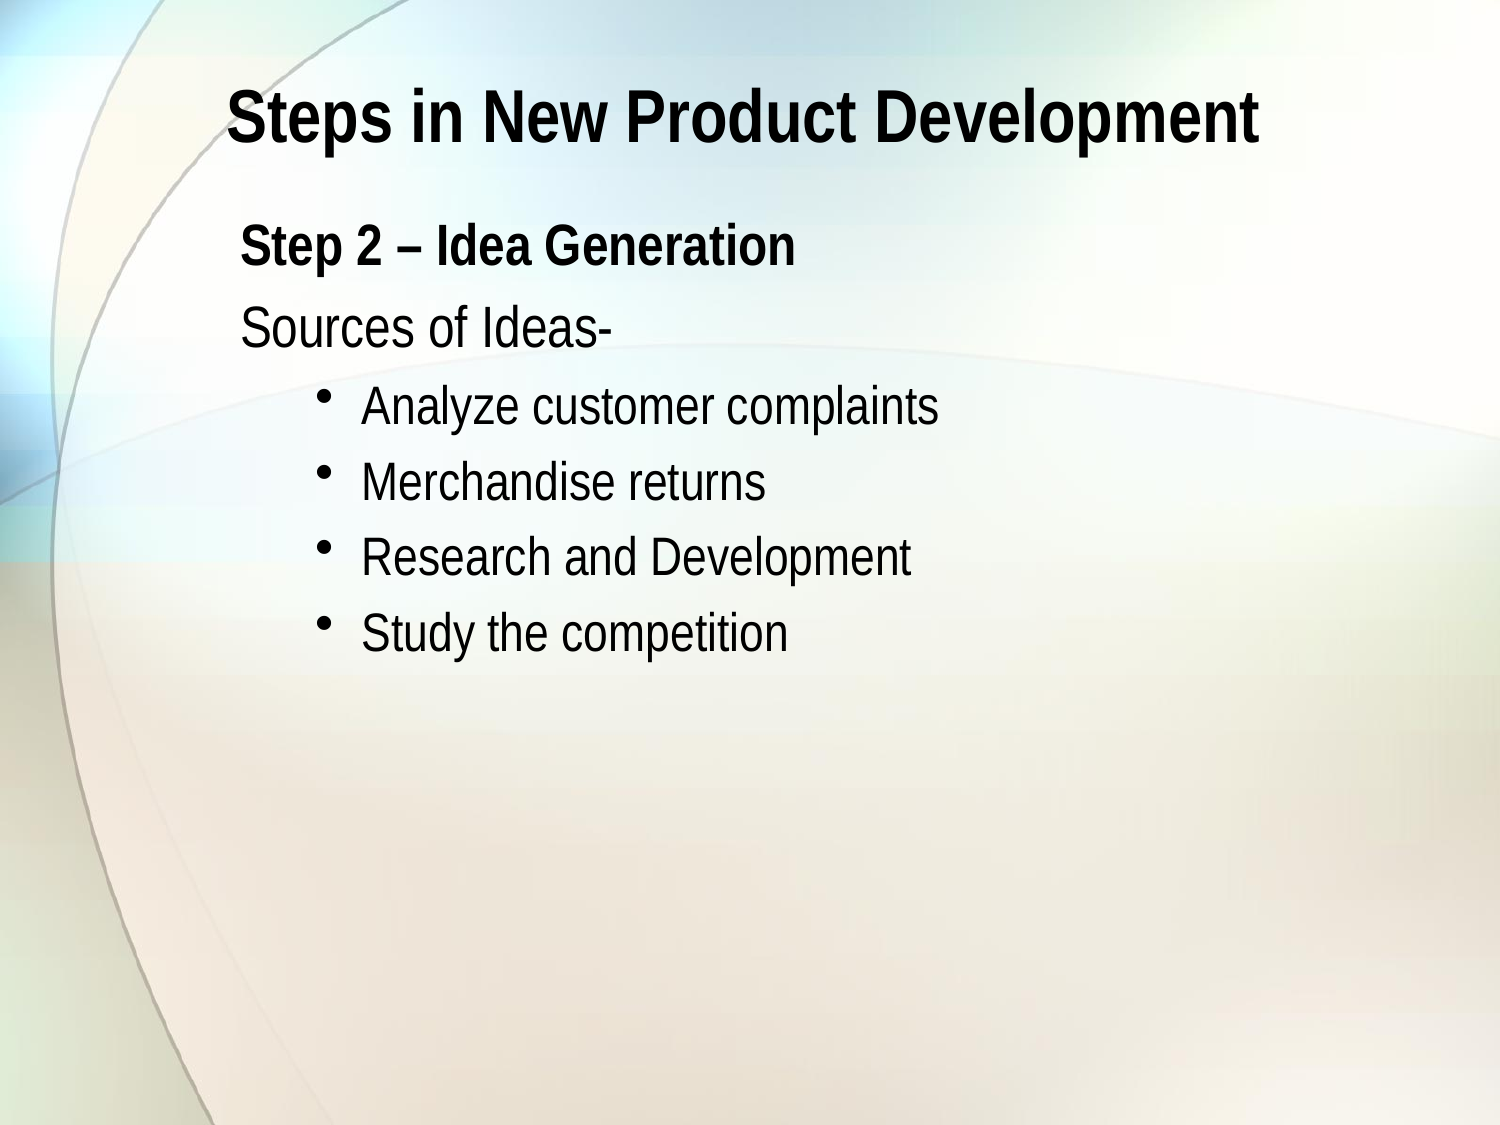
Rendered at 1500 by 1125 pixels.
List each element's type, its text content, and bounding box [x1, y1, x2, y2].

title Steps in New Product Development [24, 49, 1463, 176]
picture [0, 0, 1500, 1125]
list Step 2 – Idea Generation Sources of Ideas- Analyze customer complaints Merchandise returns Research and Development Study the competition [224, 199, 1463, 1026]
